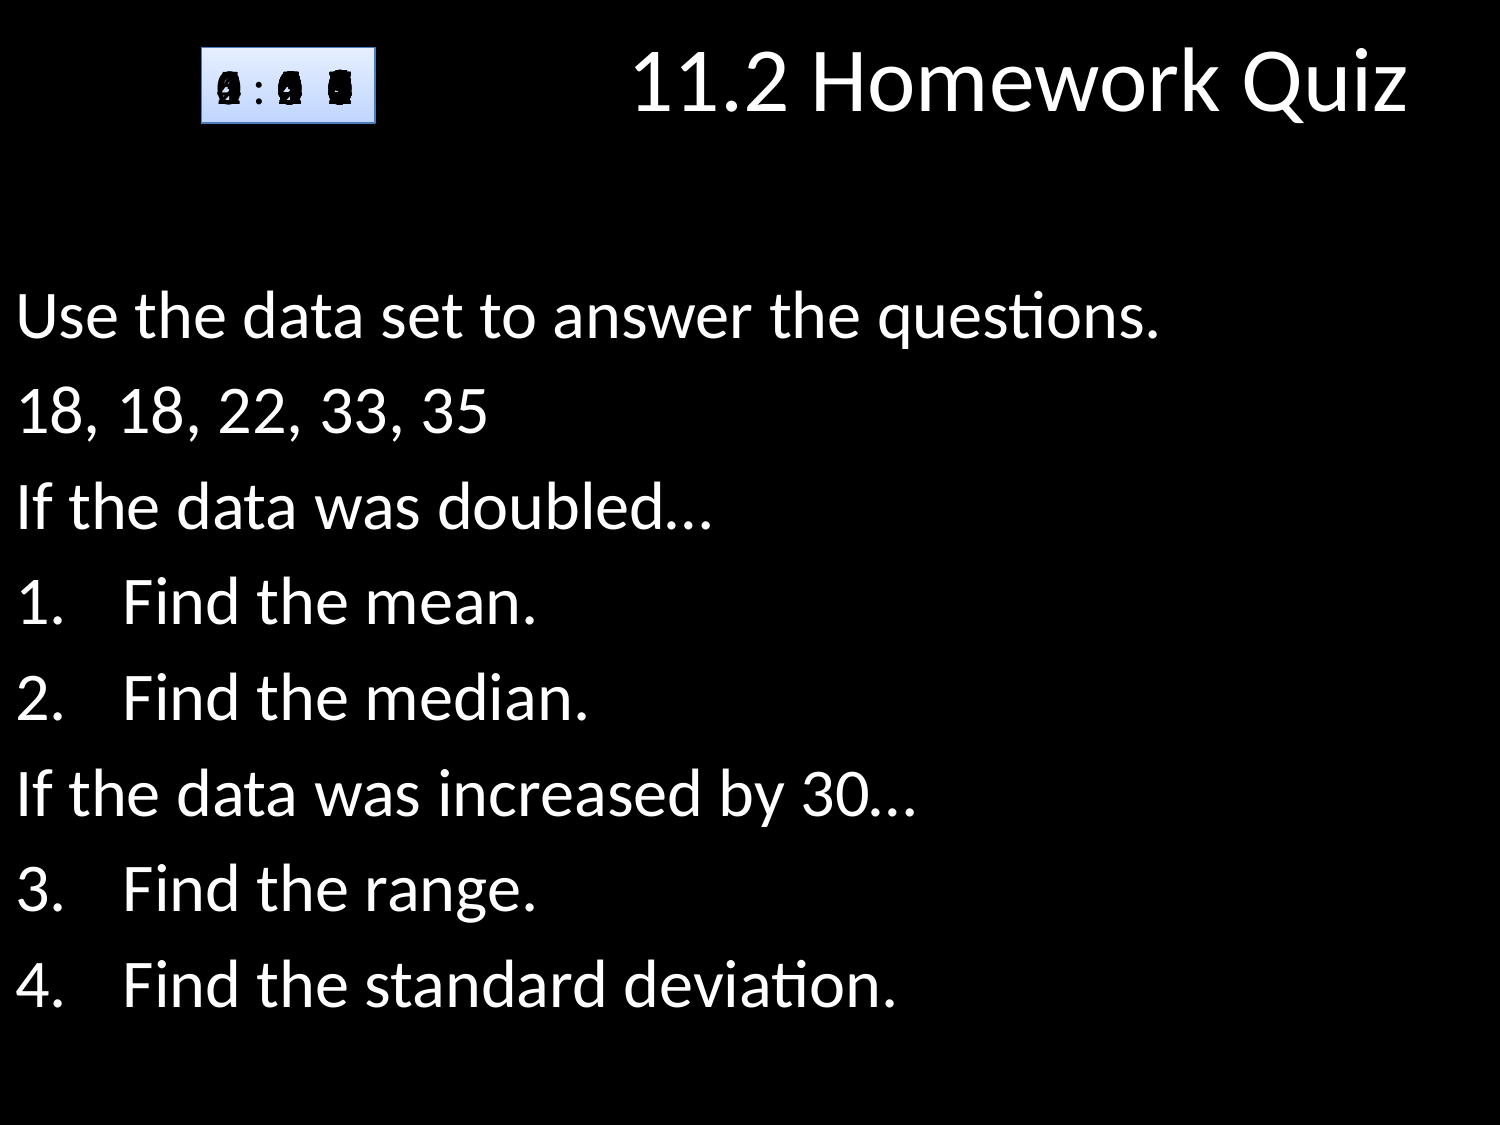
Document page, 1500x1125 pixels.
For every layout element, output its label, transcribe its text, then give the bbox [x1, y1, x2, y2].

title 11.2 Homework Quiz [75, 0, 1425, 150]
text_box 0 [201, 47, 252, 123]
text_box 9 [312, 47, 363, 123]
text_box : [252, 47, 262, 123]
text_box 0 [262, 47, 312, 123]
list Use the data set to answer the questions. 18, 18, 22, 33, 35 If the data was doubled… Find the mean. Find the median. If the data was increased by 30… Find the range. Find the standard deviation. [0, 262, 1500, 1038]
text_box [201, 47, 376, 124]
